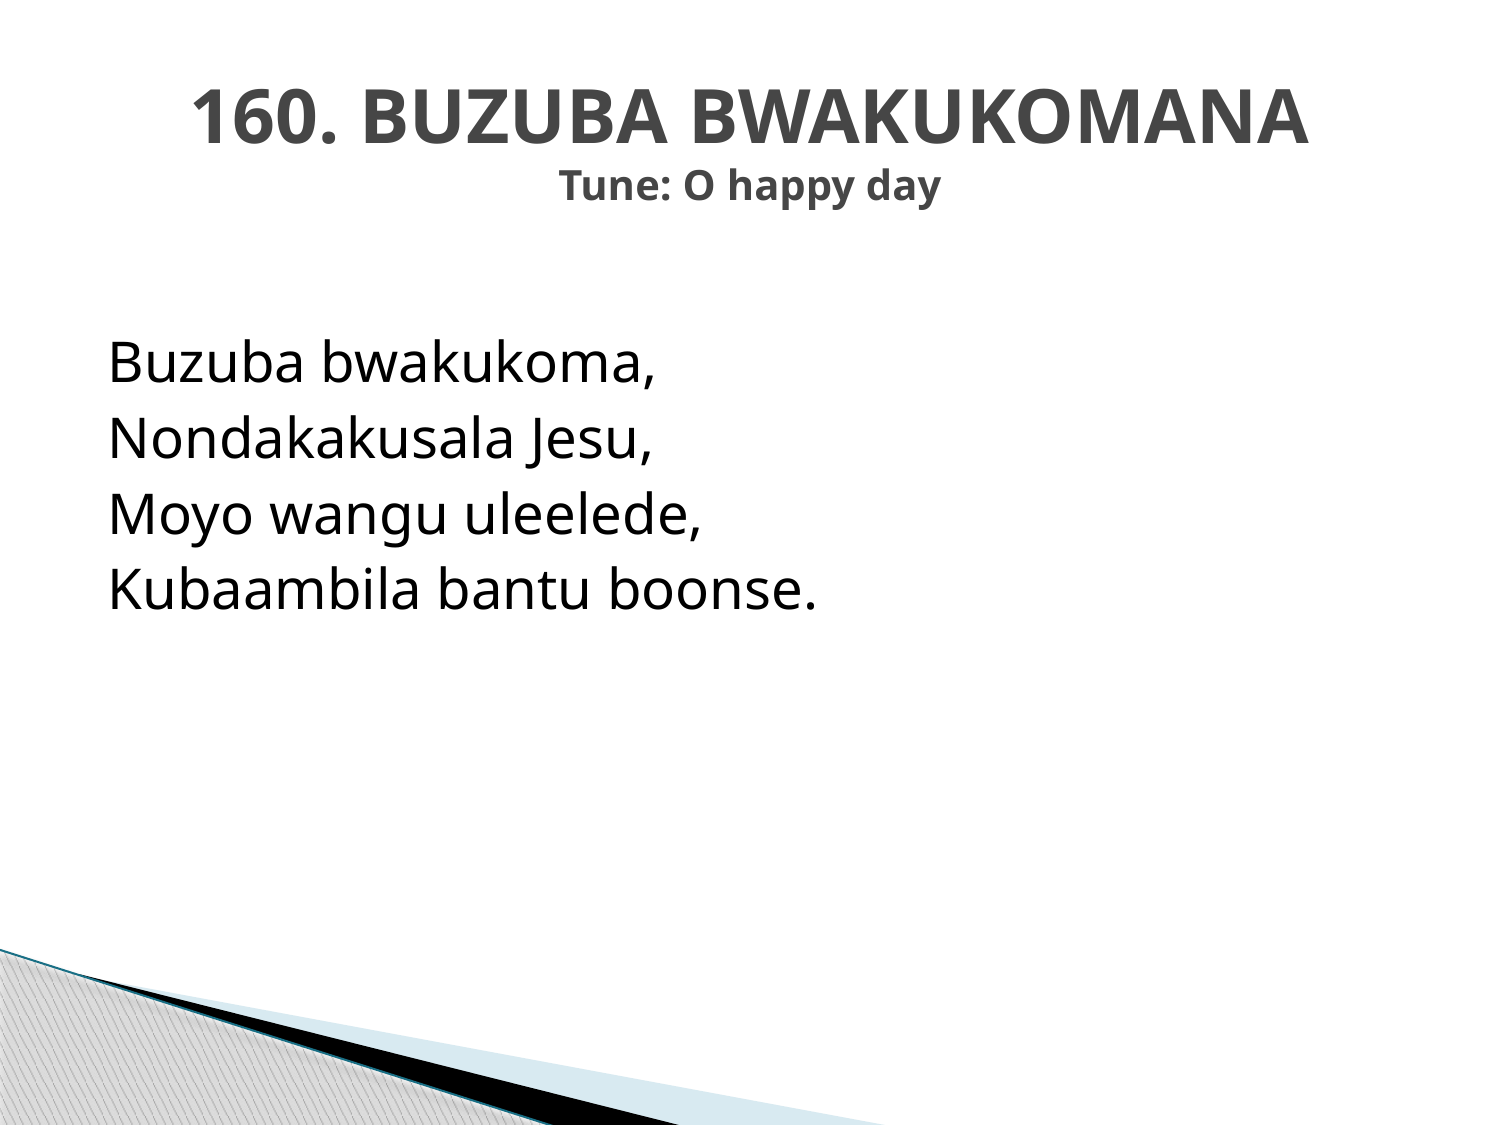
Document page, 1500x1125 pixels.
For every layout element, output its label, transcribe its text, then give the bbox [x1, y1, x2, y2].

title 160. BUZUBA BWAKUKOMANA Tune: O happy day [75, 45, 1425, 233]
list Buzuba bwakukoma, Nondakakusala Jesu, Moyo wangu uleelede, Kubaambila bantu boonse. [75, 243, 1425, 986]
